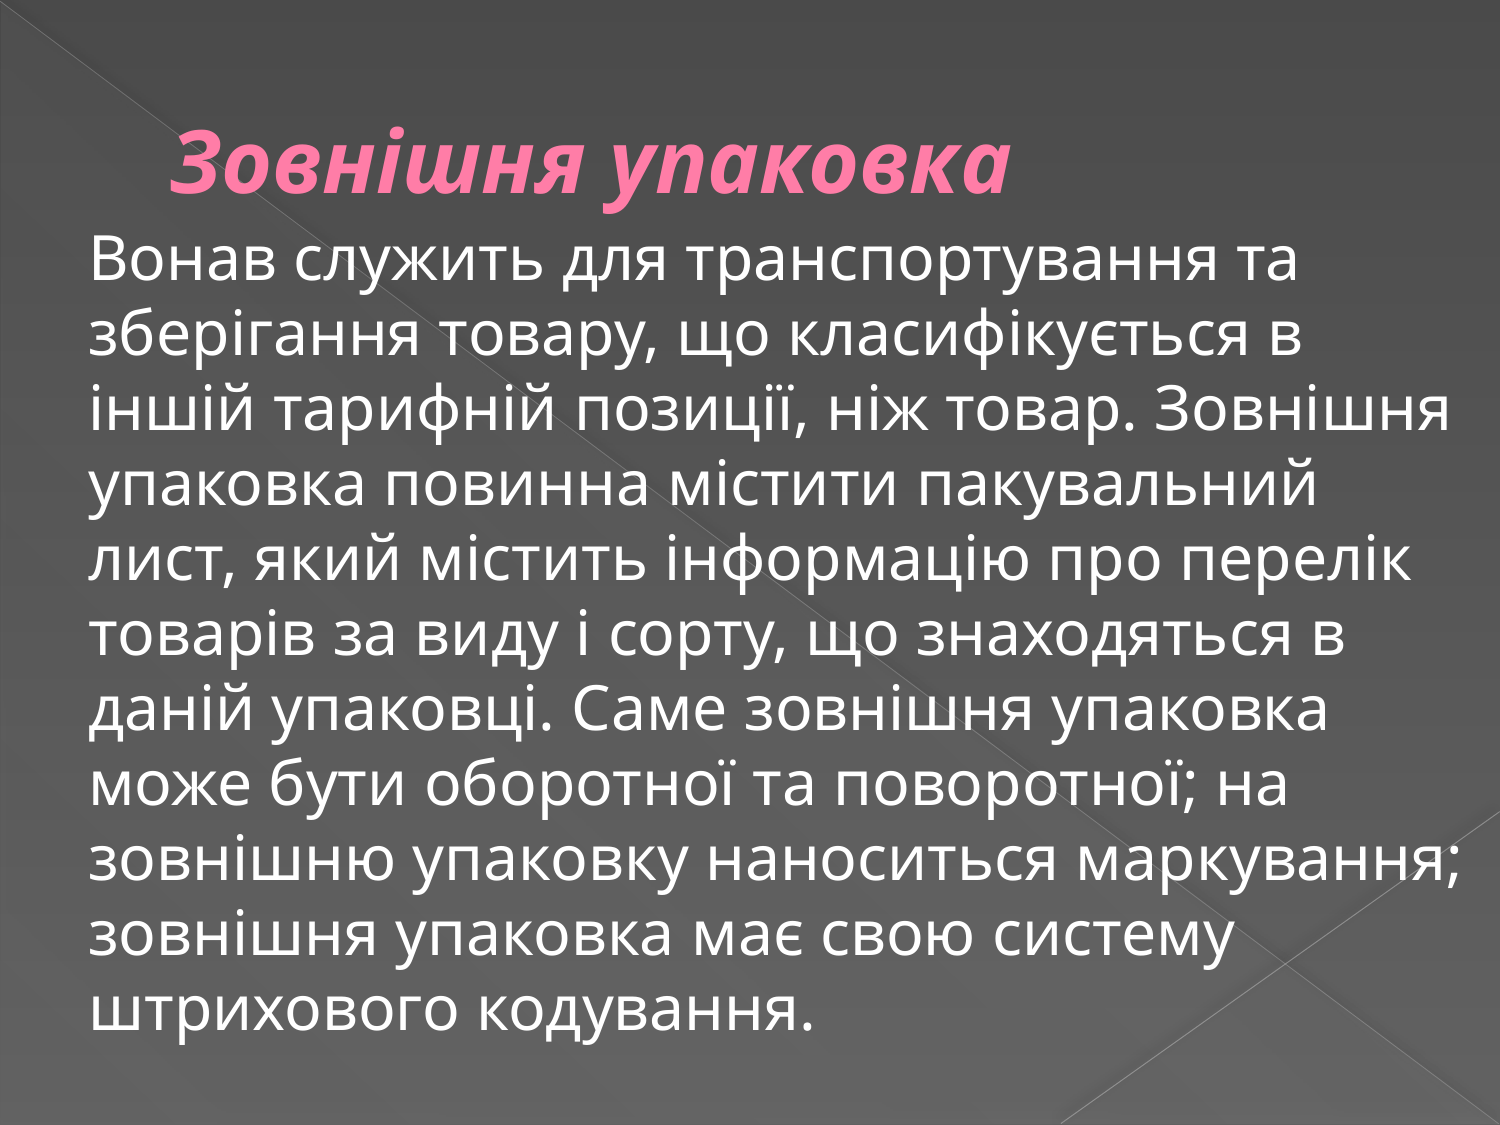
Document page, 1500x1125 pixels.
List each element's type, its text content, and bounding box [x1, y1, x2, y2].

list Вонав служить для транспортування та зберігання товару, що класифікується в іншій тарифній позиції, ніж товар. Зовнішня упаковка повинна містити пакувальний лист, який містить інформацію про перелік товарів за виду і сорту, що знаходяться в даній упаковці. Саме зовнішня упаковка може бути оборотної та поворотної; на зовнішню упаковку наноситься маркування; зовнішня упаковка має свою систему штрихового кодування. [0, 210, 1500, 1059]
title Зовнішня упаковка [75, 43, 1425, 210]
